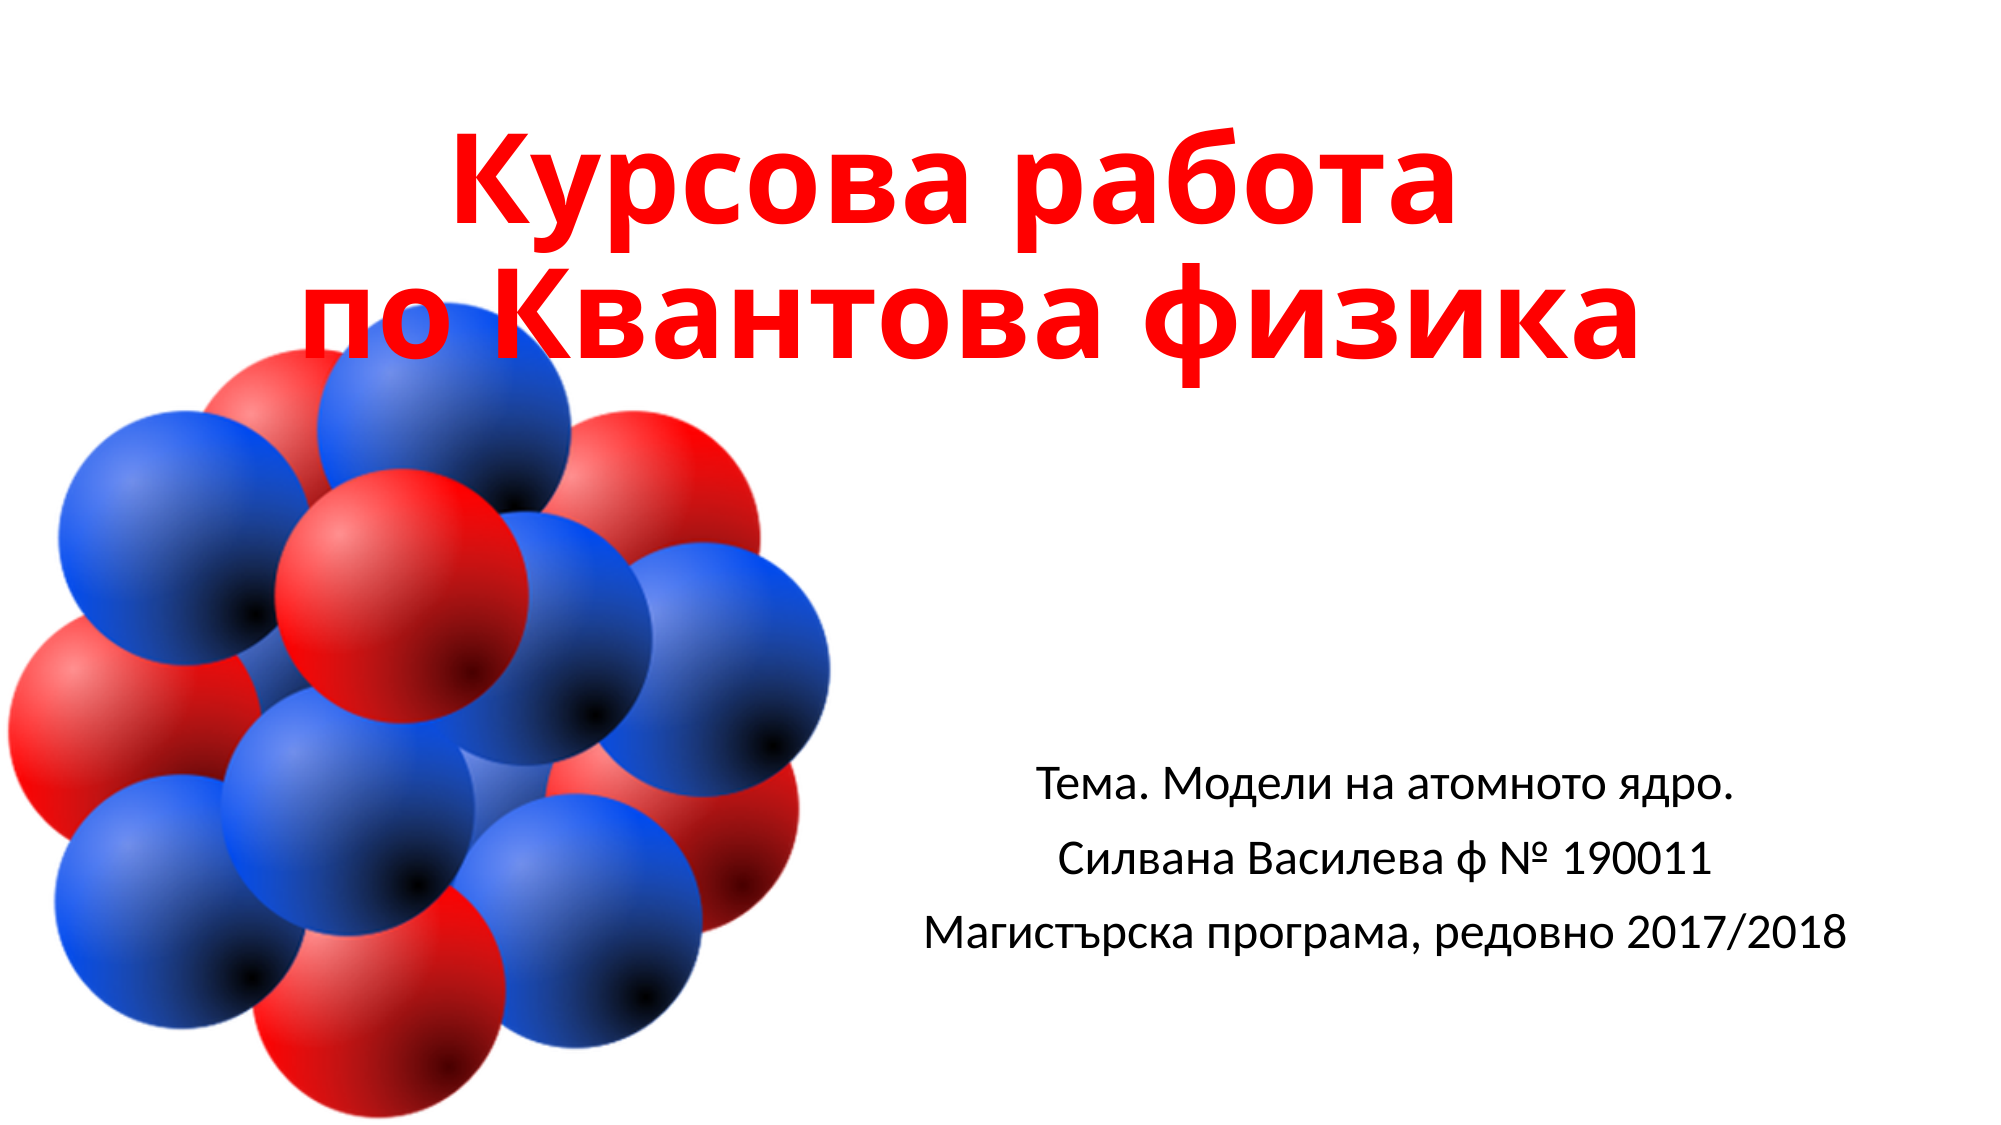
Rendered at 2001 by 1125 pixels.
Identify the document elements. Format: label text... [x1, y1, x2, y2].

subtitle Тема. Модели на атомното ядро. Силвана Василева ф № 190011 Магистърска програма, редовно 2017/2018 [1242, 748, 1906, 971]
title Курсова работа по Квантова физика [220, 85, 1721, 393]
picture [0, 260, 1242, 1125]
